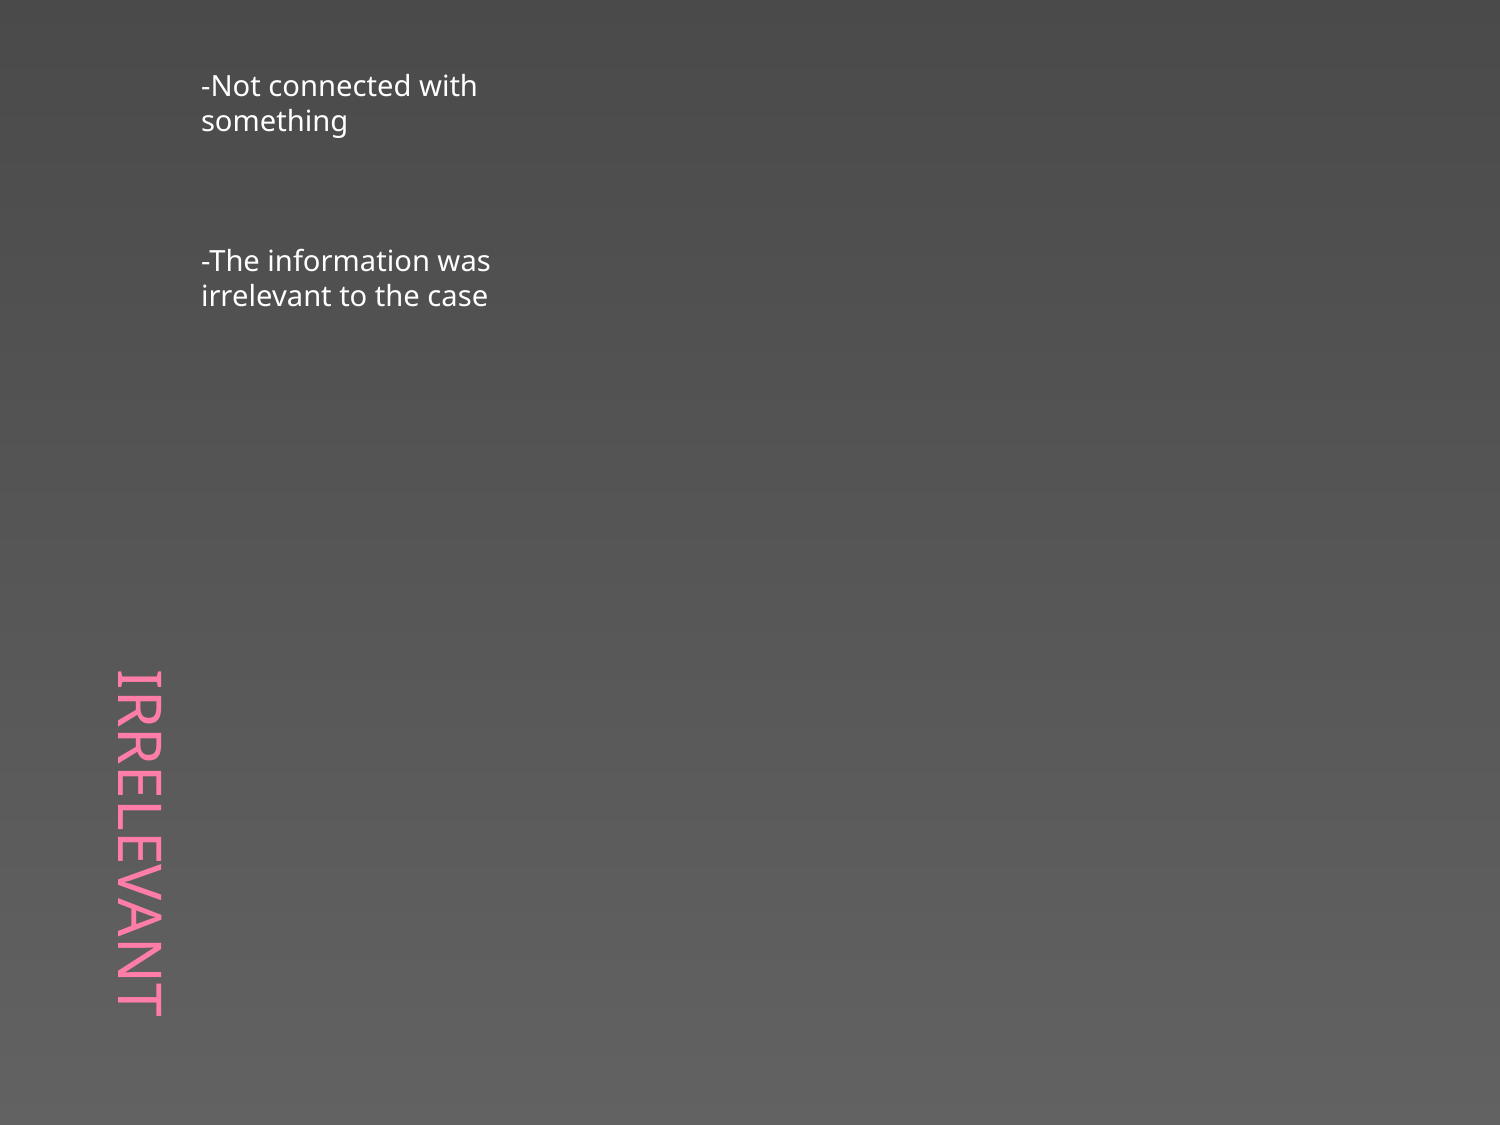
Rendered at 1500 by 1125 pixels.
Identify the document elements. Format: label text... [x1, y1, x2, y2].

list -Not connected with something -The information was irrelevant to the case [186, 60, 587, 1036]
title Irrelevant [36, 60, 186, 1036]
